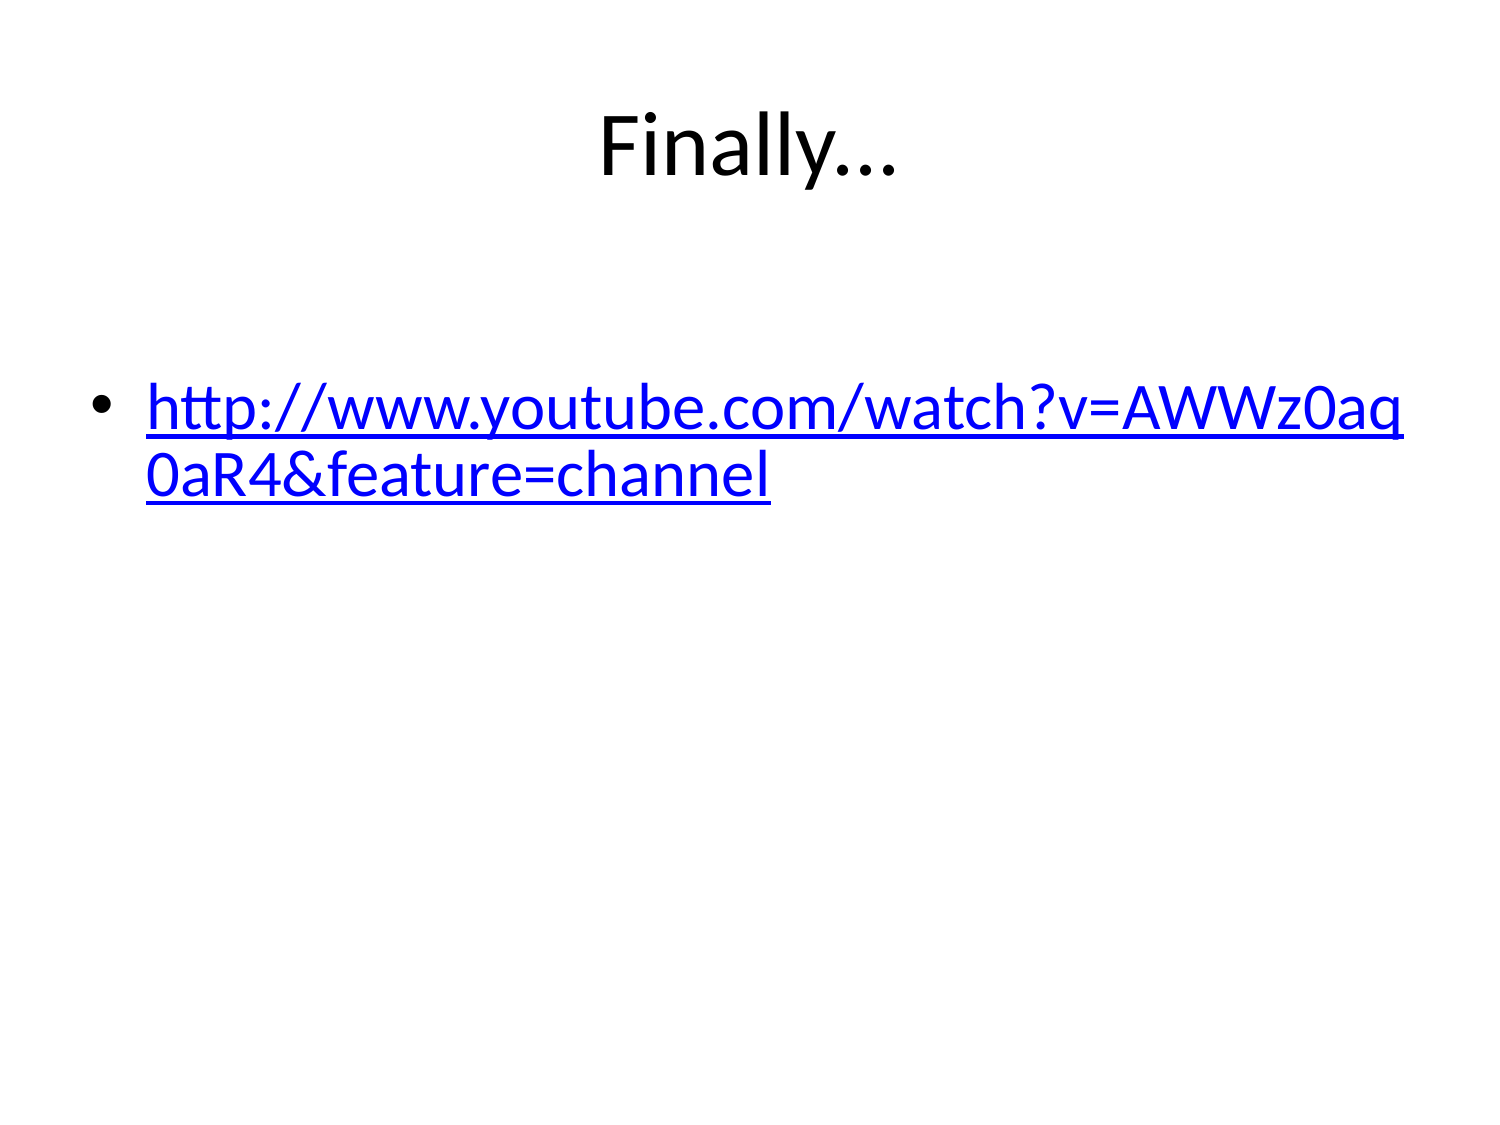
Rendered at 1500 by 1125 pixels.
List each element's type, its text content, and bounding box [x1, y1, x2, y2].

title Finally... [75, 45, 1425, 233]
list http://www.youtube.com/watch?v=AWWz0aq0aR4&feature=channel [75, 262, 1425, 1005]
